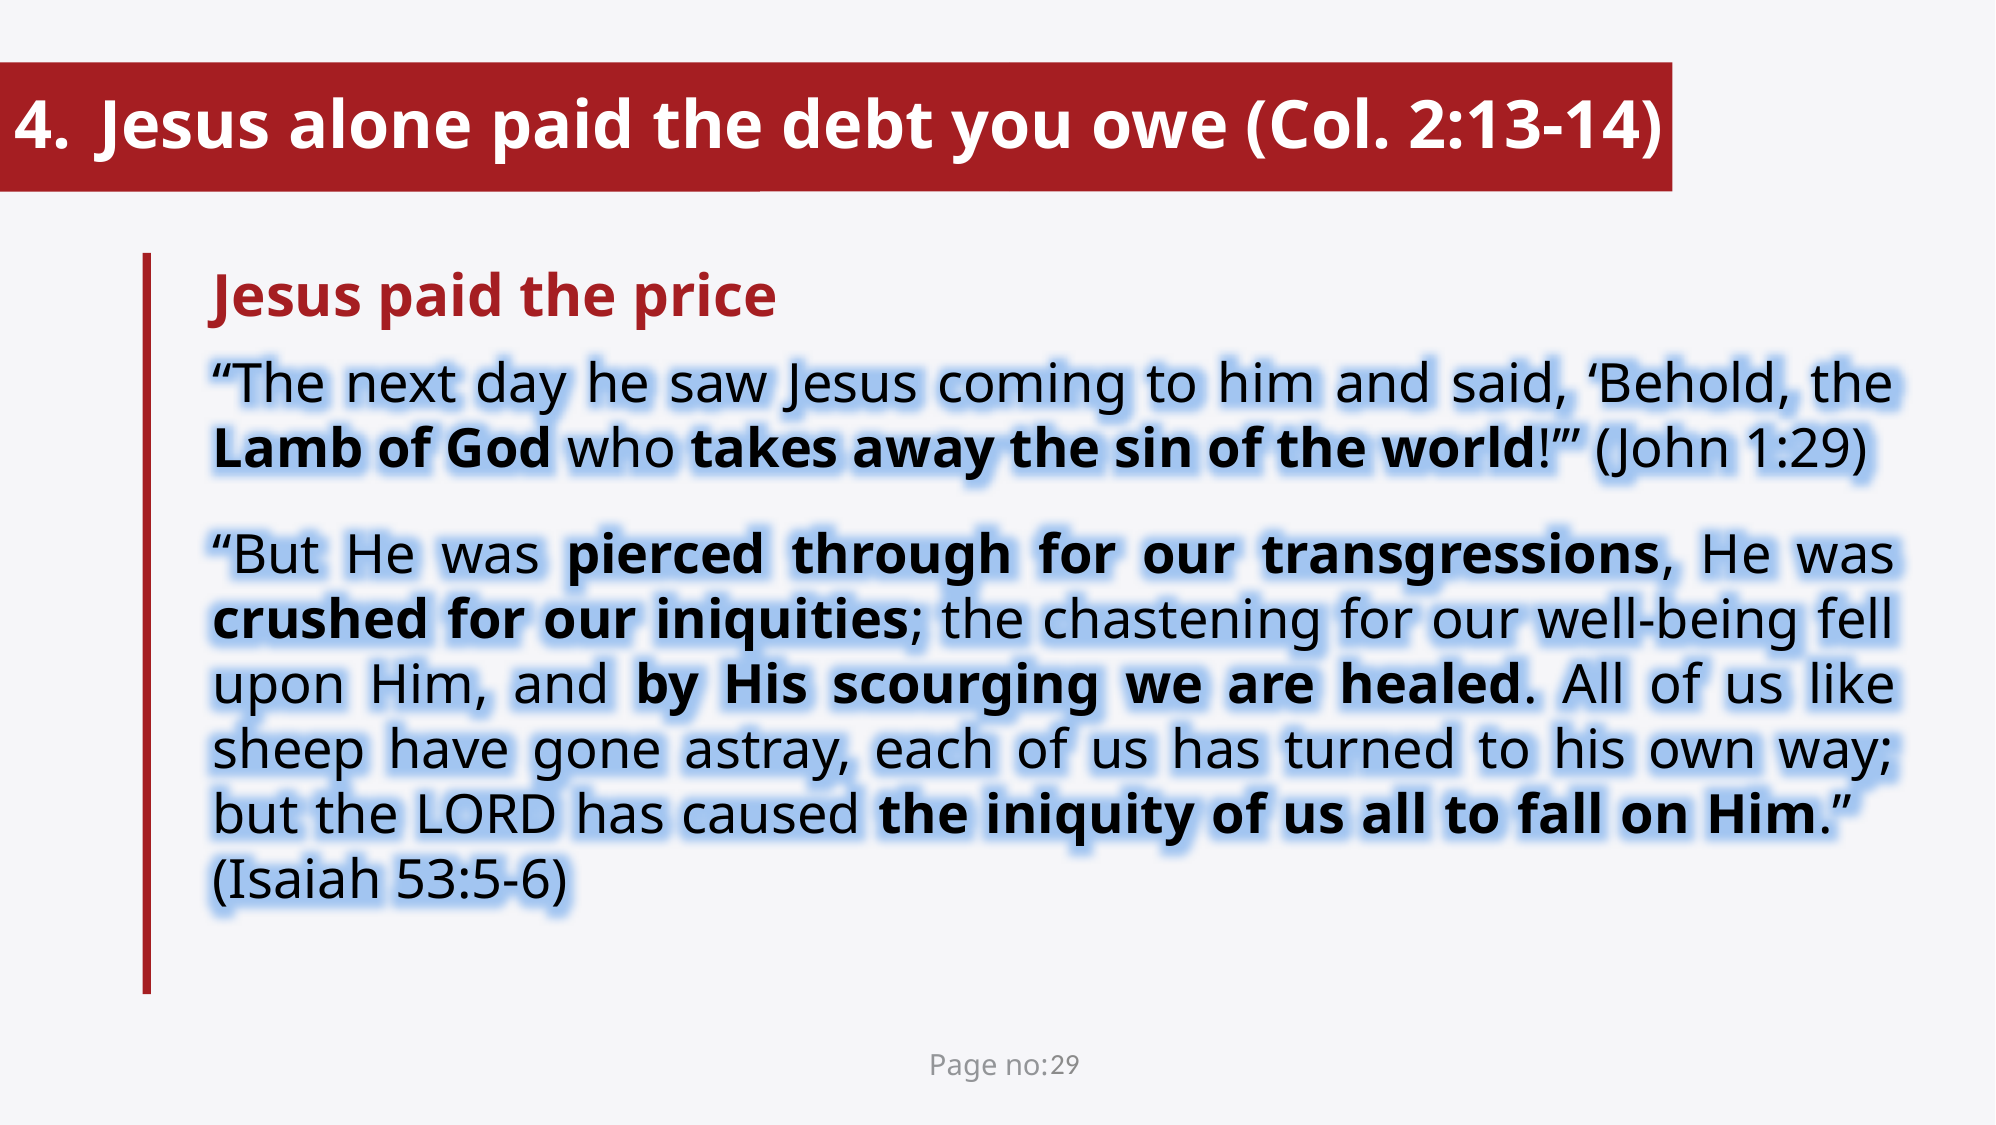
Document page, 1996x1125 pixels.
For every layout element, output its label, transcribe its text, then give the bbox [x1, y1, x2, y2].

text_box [0, 62, 1711, 192]
text_box Jesus paid the price [197, 250, 1510, 336]
text_box “But He was pierced through for our transgressions, He was crushed for our iniquities; the chastening for our well-being fell upon Him, and by His scourging we are healed. All of us like sheep have gone astray, each of us has turned to his own way; but the Lord has caused the iniquity of us all to fall on Him.” (Isaiah 53:5-6) [198, 512, 1911, 917]
text_box “The next day he saw Jesus coming to him and said, ‘Behold, the Lamb of God who takes away the sin of the world!’” (John 1:29) [198, 341, 1911, 486]
